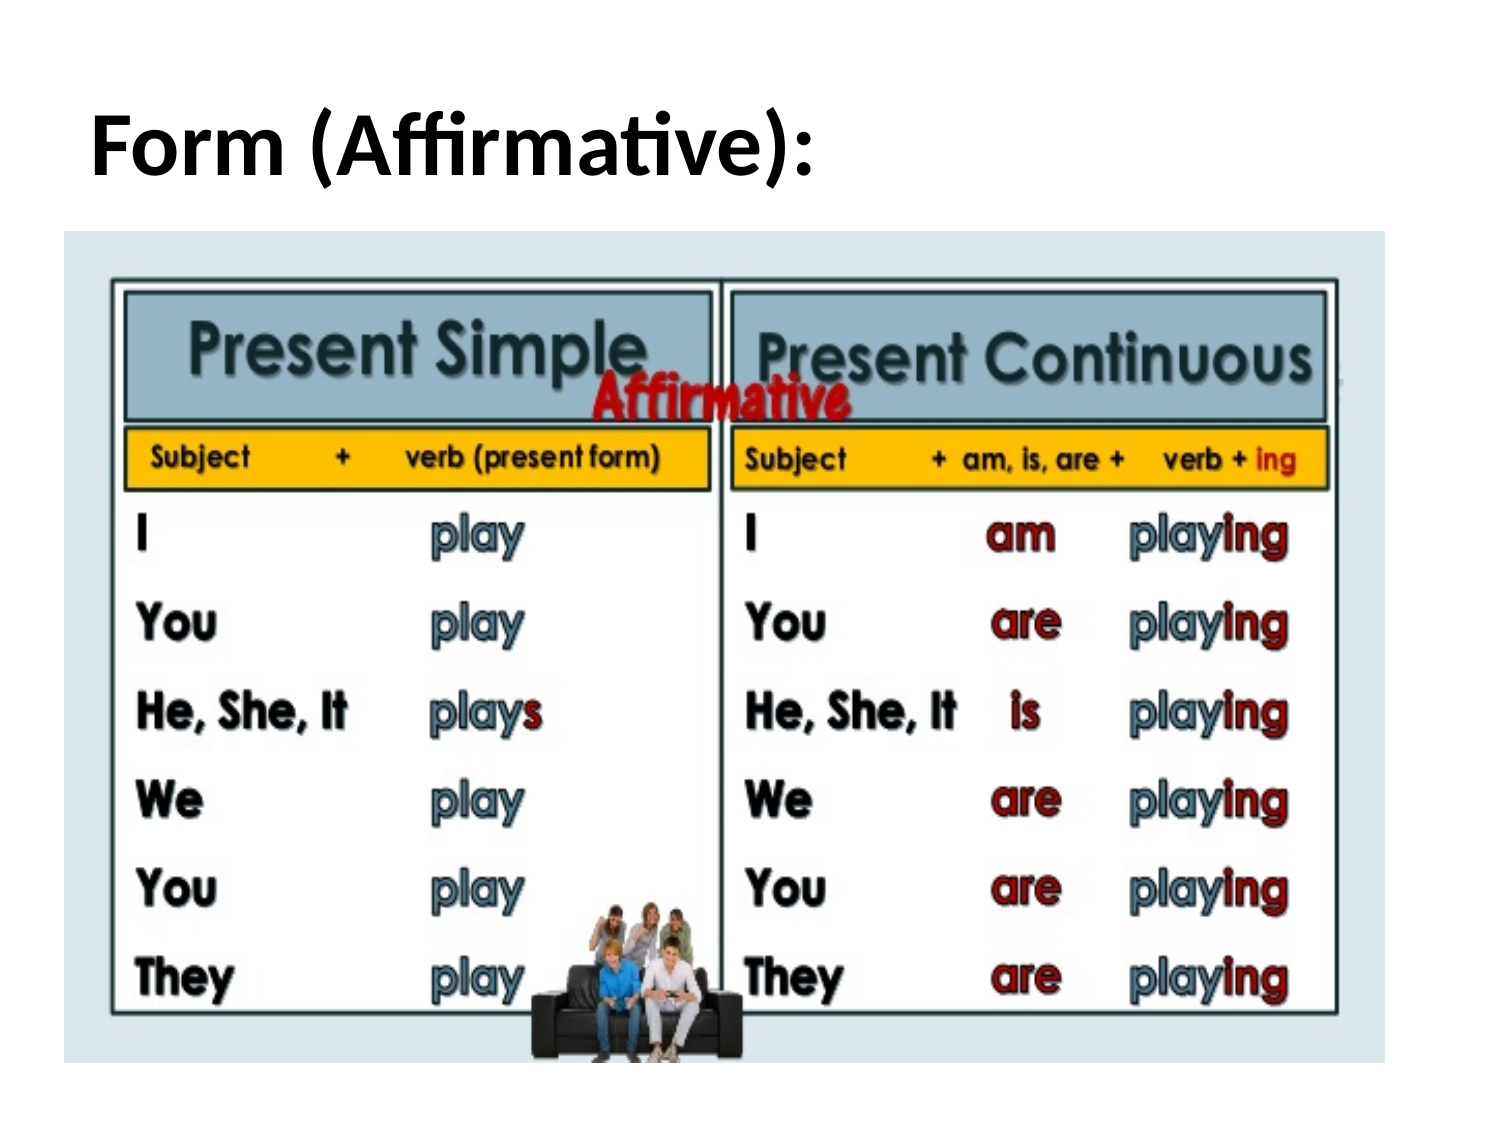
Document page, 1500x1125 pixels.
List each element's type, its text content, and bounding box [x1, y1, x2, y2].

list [64, 231, 1385, 1063]
title Form (Affirmative): [75, 45, 1425, 233]
